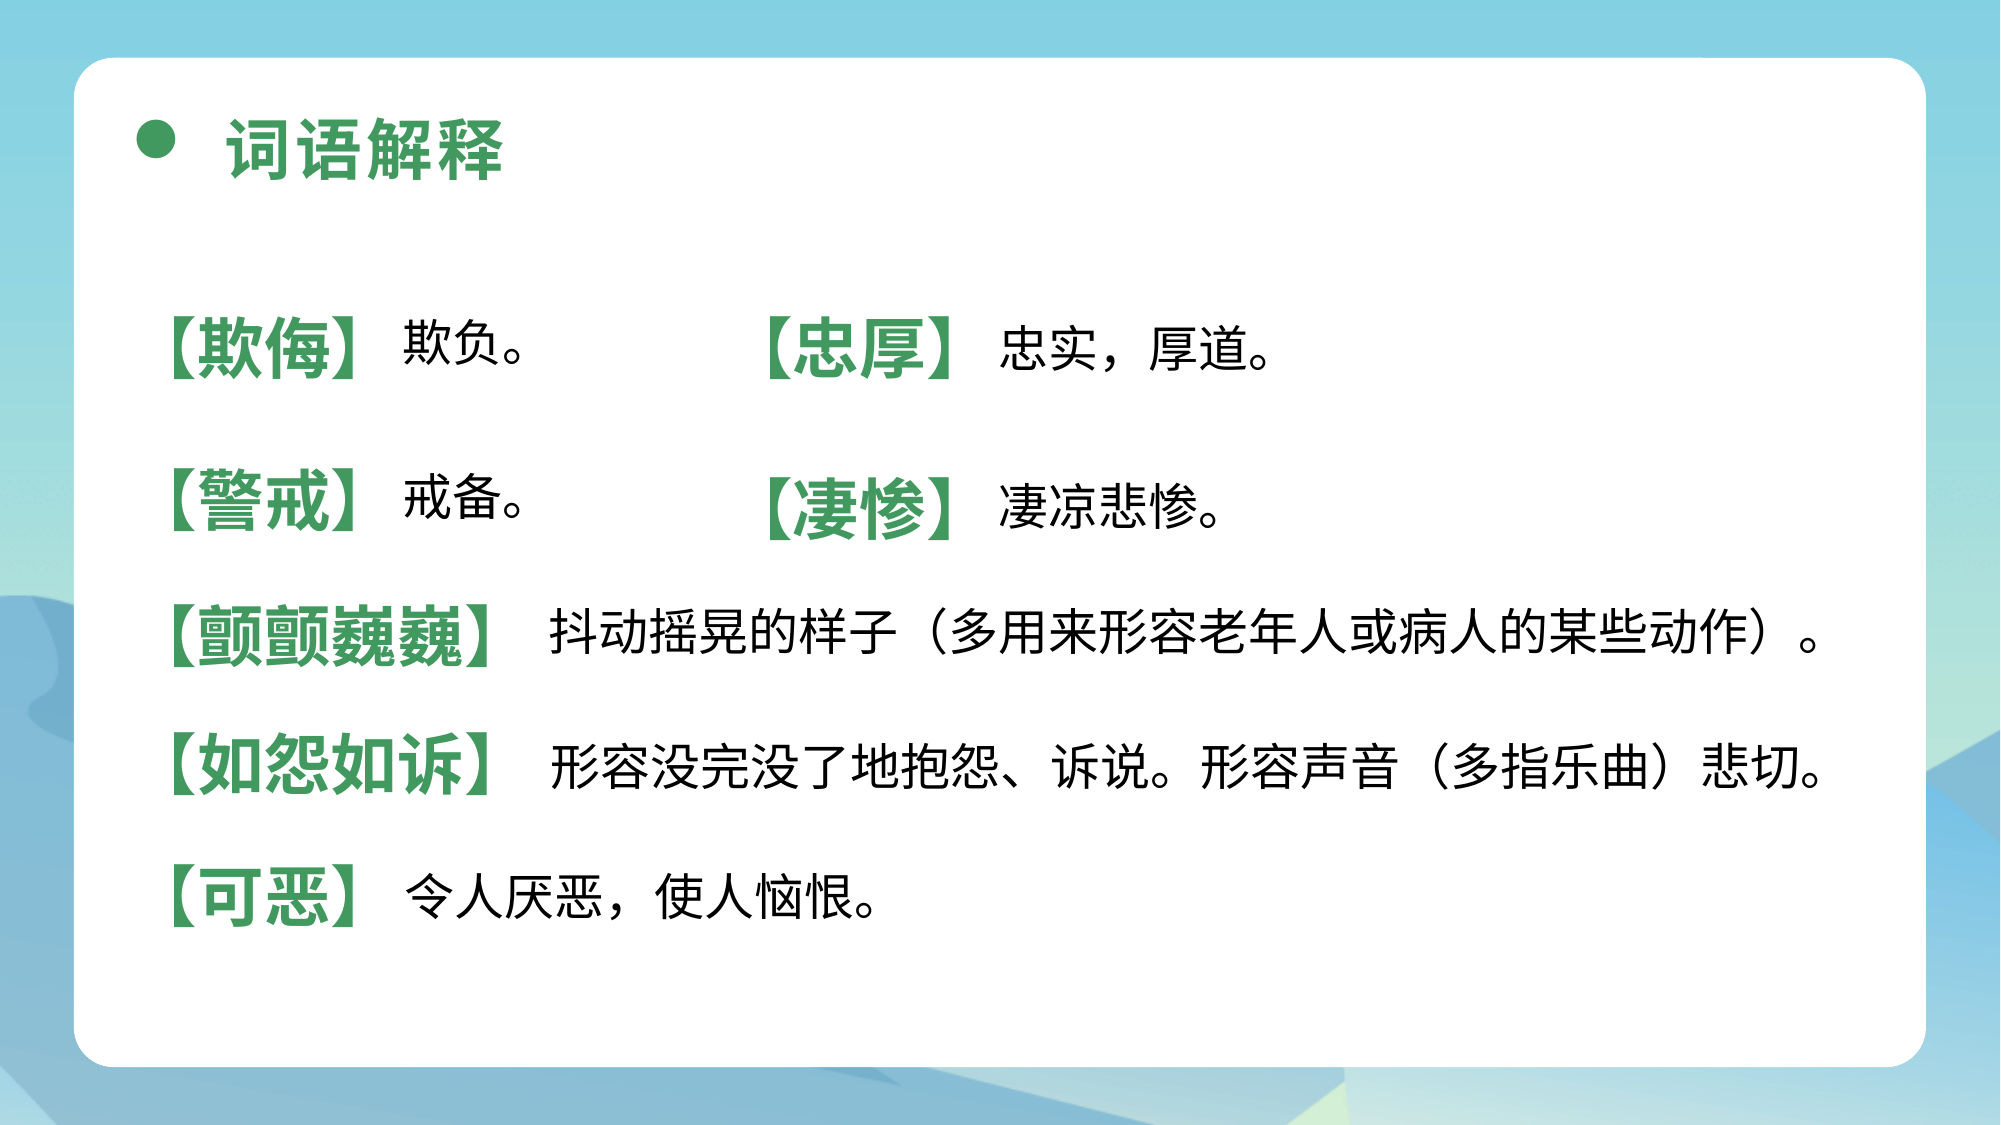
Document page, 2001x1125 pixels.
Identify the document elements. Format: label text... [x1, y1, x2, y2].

text_box 词语解释 [116, 60, 575, 196]
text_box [116, 259, 570, 382]
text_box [116, 546, 1870, 670]
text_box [711, 420, 1265, 543]
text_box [116, 411, 570, 534]
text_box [711, 259, 1316, 382]
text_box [116, 807, 922, 930]
picture [0, 0, 2001, 1125]
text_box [116, 675, 1872, 798]
